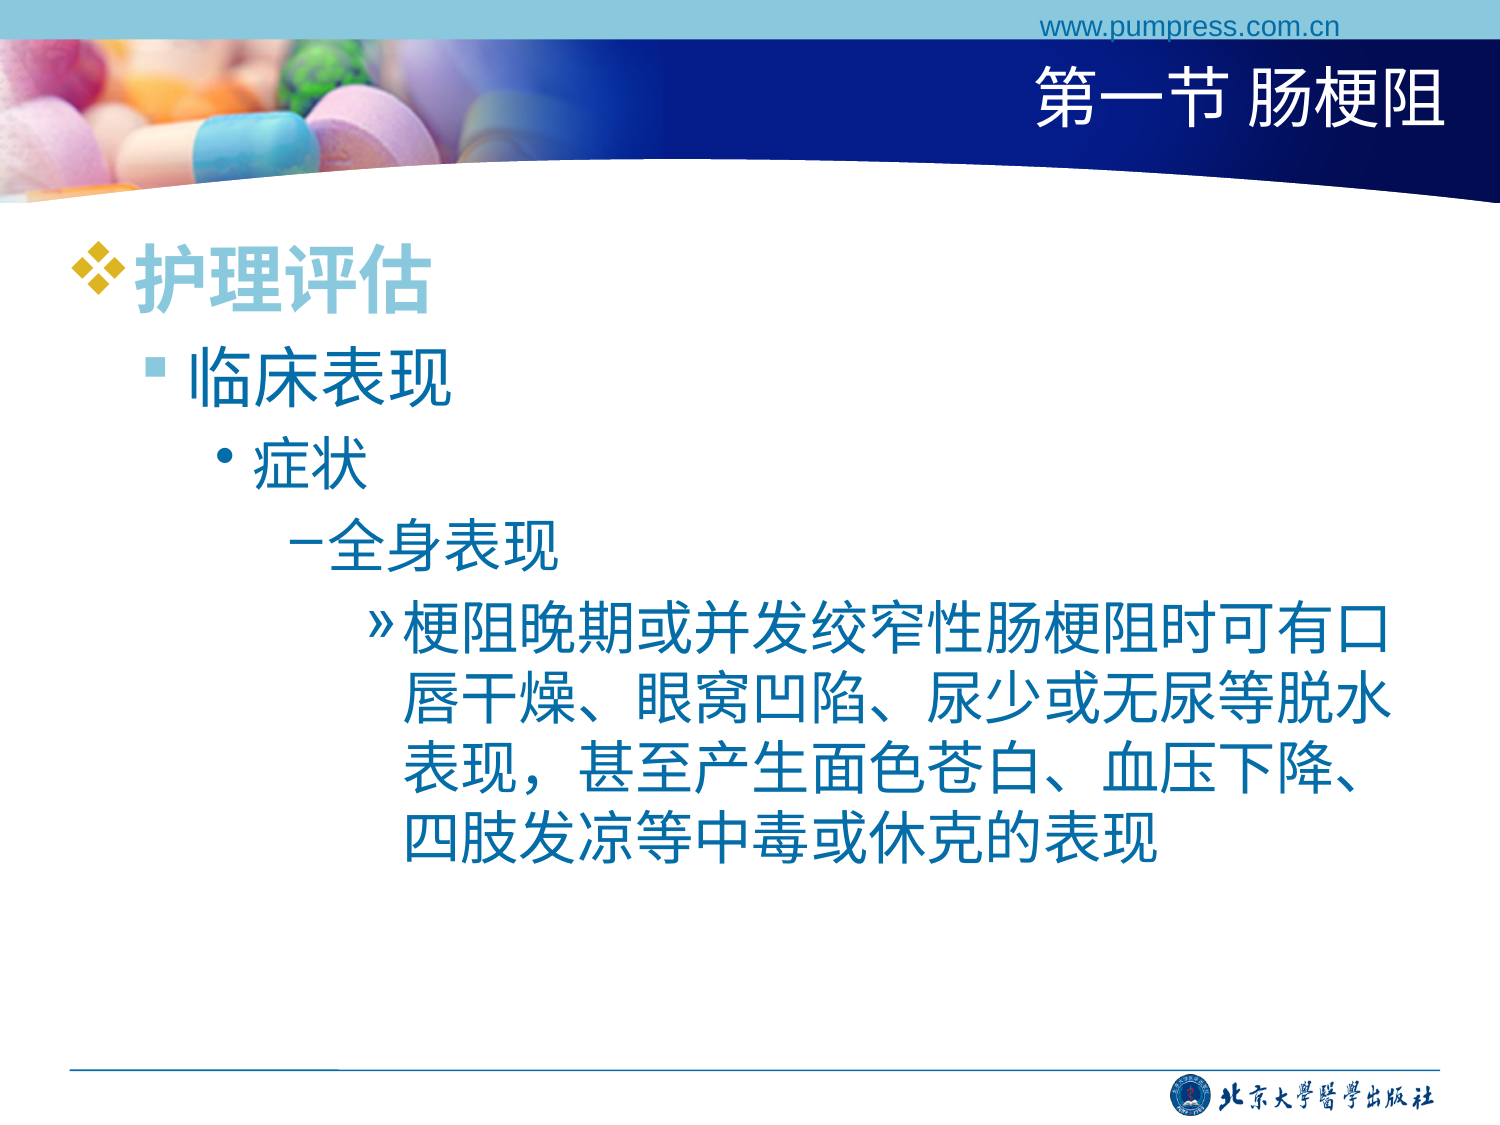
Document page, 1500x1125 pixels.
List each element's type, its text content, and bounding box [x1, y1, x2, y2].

list 护理评估 临床表现 症状 全身表现 梗阻晚期或并发绞窄性肠梗阻时可有口唇干燥、眼窝凹陷、尿少或无尿等脱水表现，甚至产生面色苍白、血压下降、四肢发凉等中毒或休克的表现 [49, 224, 1463, 1026]
picture [0, 40, 1500, 203]
title 第一节 肠梗阻 [137, 49, 1463, 143]
slide_number www.pumpress.com.cn [1025, 0, 1463, 38]
picture [1170, 1074, 1436, 1118]
